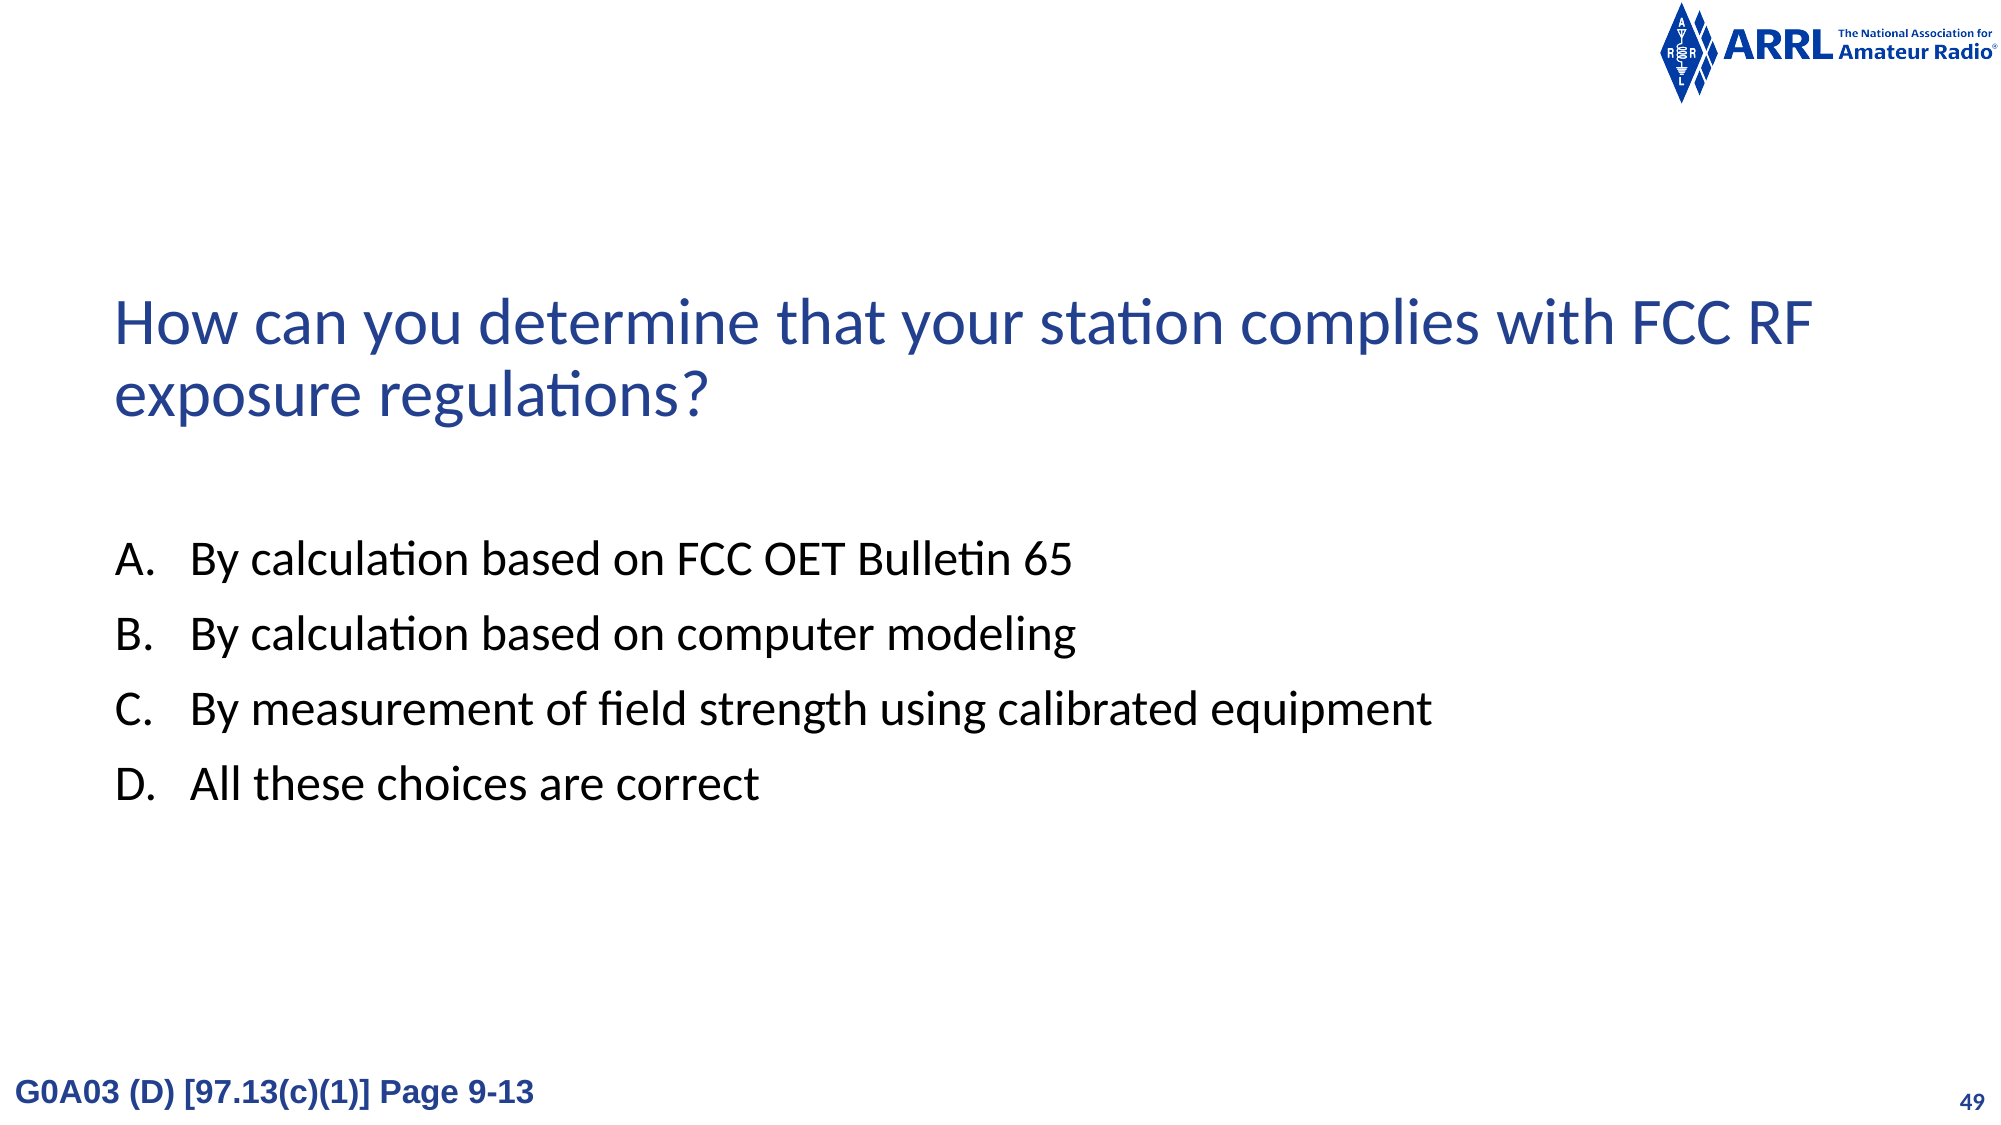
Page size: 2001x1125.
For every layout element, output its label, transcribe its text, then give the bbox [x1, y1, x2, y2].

list By calculation based on FCC OET Bulletin 65 By calculation based on computer modeling By measurement of field strength using calibrated equipment All these choices are correct [99, 525, 1900, 1005]
title How can you determine that your station complies with FCC RF exposure regulations? [99, 249, 1900, 468]
picture [1658, 0, 1999, 106]
text_box 49 [1875, 1077, 2000, 1123]
text_box G0A03 (D) [97.13(c)(1)] Page 9-13 [0, 1062, 1313, 1118]
